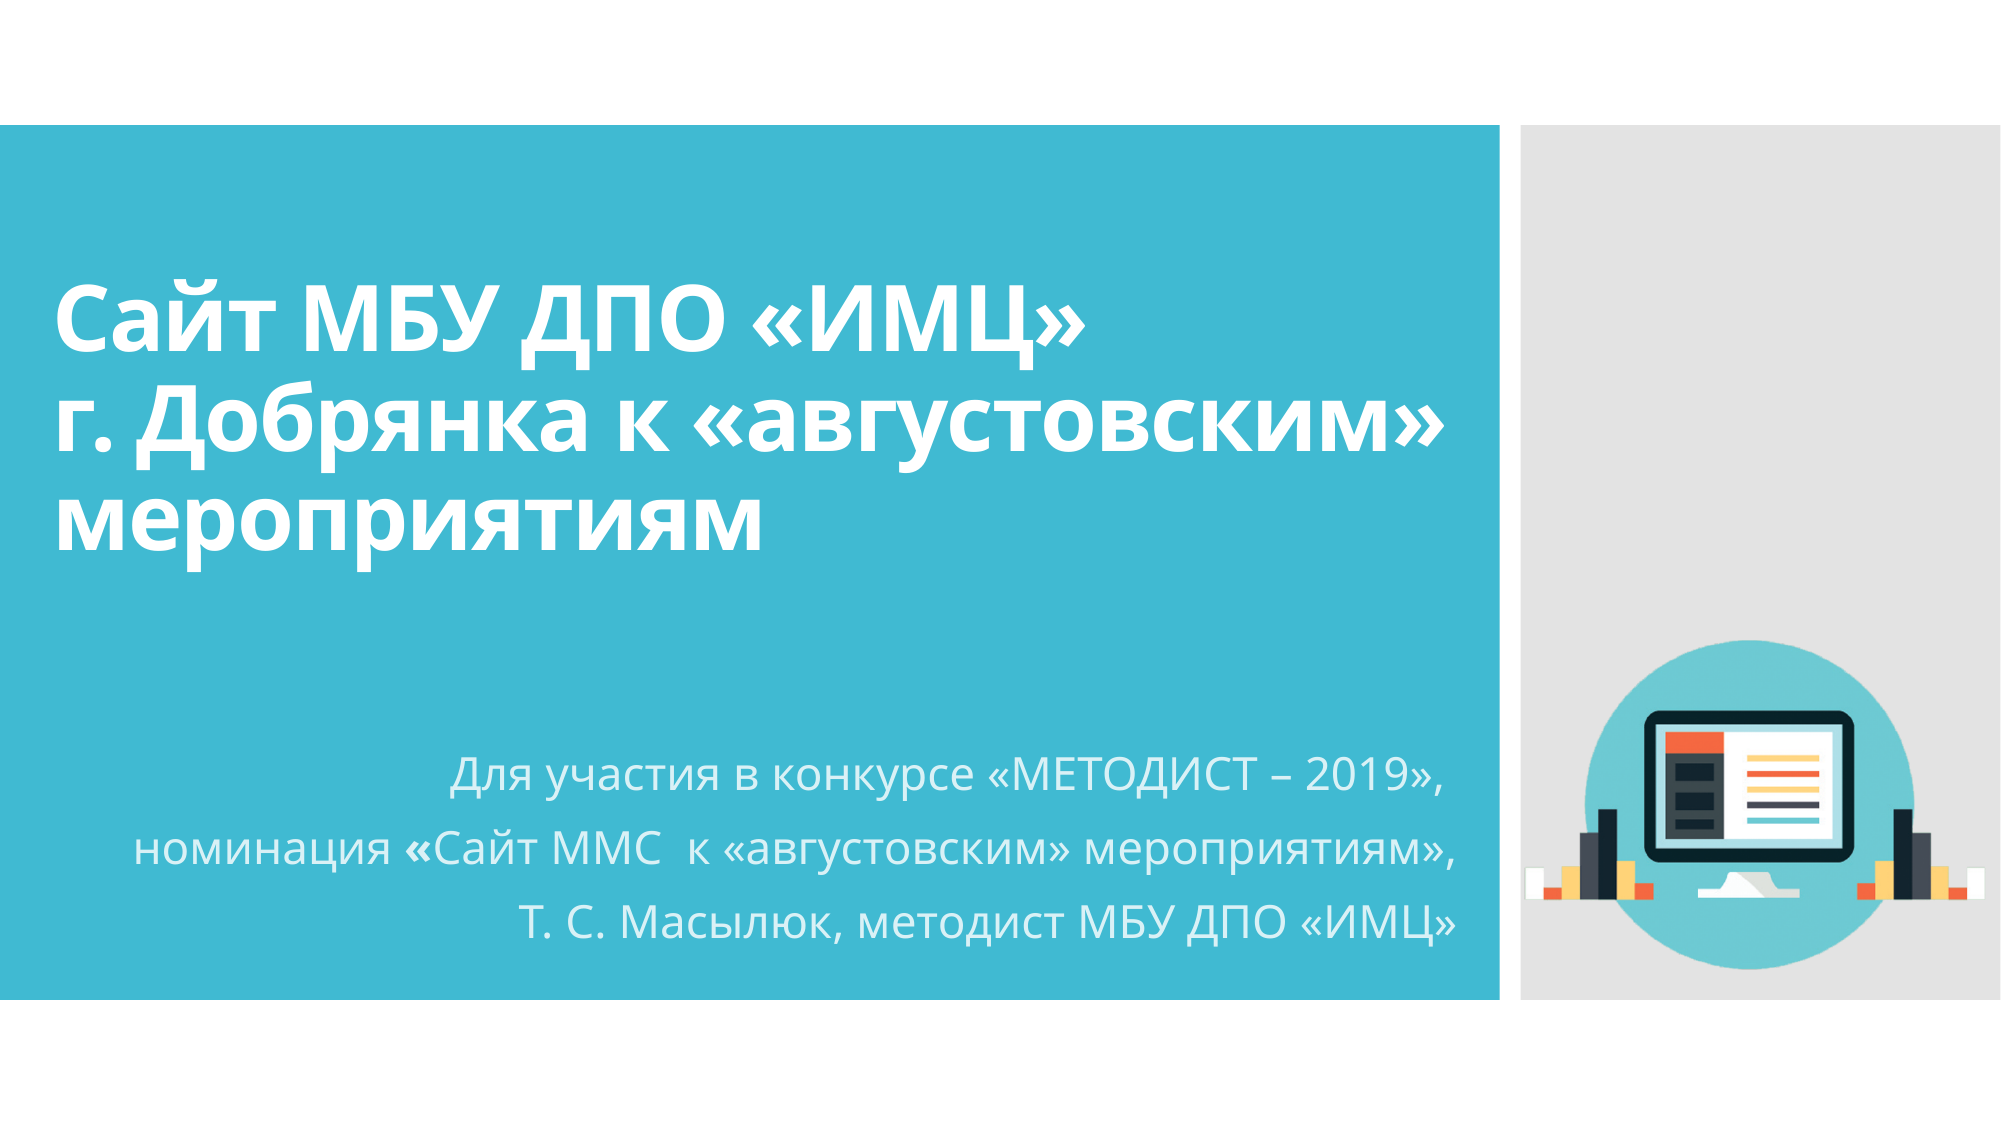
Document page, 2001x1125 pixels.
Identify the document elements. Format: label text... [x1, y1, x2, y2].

title Сайт МБУ ДПО «ИМЦ» г. Добрянка к «августовским» мероприятиям [37, 186, 1479, 578]
subtitle Для участия в конкурсе «МЕТОДИСТ – 2019», номинация «Сайт ММС к «августовским» мероприятиям», Т. С. Масылюк, методист МБУ ДПО «ИМЦ» [0, 743, 1473, 1015]
picture [1505, 627, 2000, 975]
